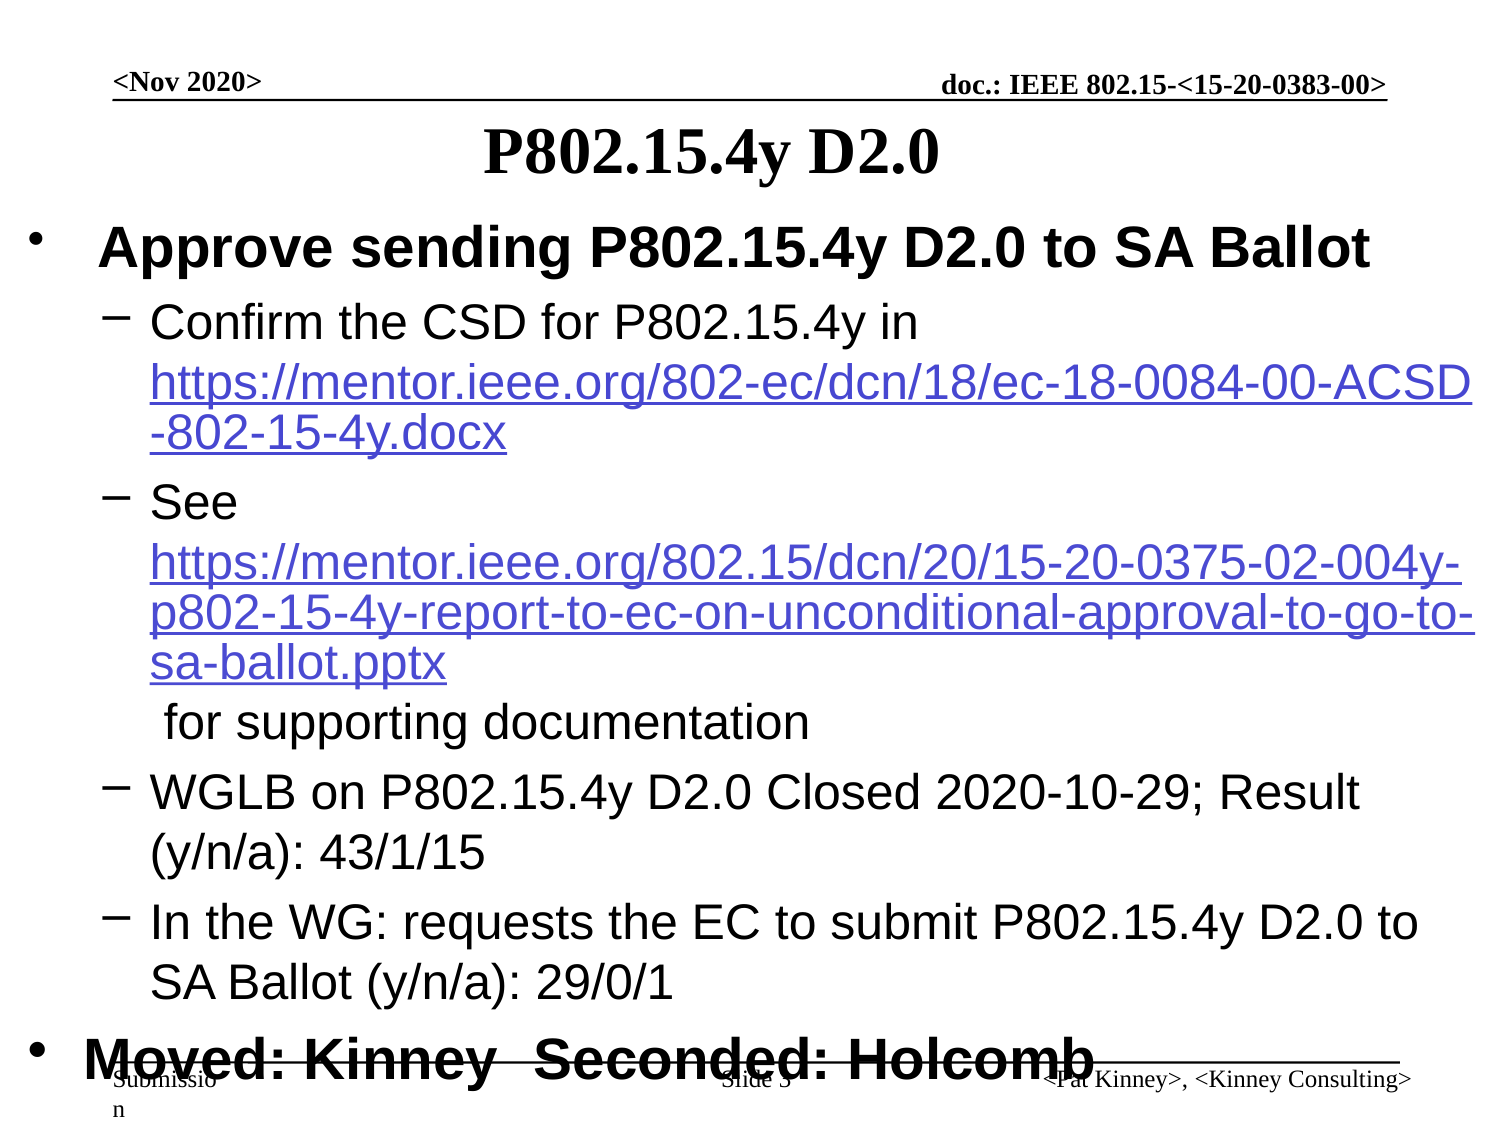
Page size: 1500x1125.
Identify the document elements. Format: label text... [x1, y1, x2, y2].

text_box [955, 63, 986, 110]
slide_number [112, 62, 375, 84]
footer <Pat Kinney>, <Kinney Consulting> [900, 1062, 1413, 1093]
list Approve sending P802.15.4y D2.0 to SA Ballot Confirm the CSD for P802.15.4y in https://mentor.ieee.org/802-ec/dcn/18/ec-18-0084-00-ACSD-802-15-4y.docx See https://mentor.ieee.org/802.15/dcn/20/15-20-0375-02-004y-p802-15-4y-report-to-ec-on-unconditional-approval-to-go-to-sa-ballot.pptx for supporting documentation WGLB on P802.15.4y D2.0 Closed 2020-10-29; Result (y/n/a): 43/1/15 In the WG: requests the EC to submit P802.15.4y D2.0 to SA Ballot (y/n/a): 29/0/1 Moved: Kinney Seconded: Holcomb [12, 201, 1500, 1039]
title P802.15.4y D2.0 [75, 84, 1351, 201]
slide_number Slide 3 [712, 1062, 800, 1093]
